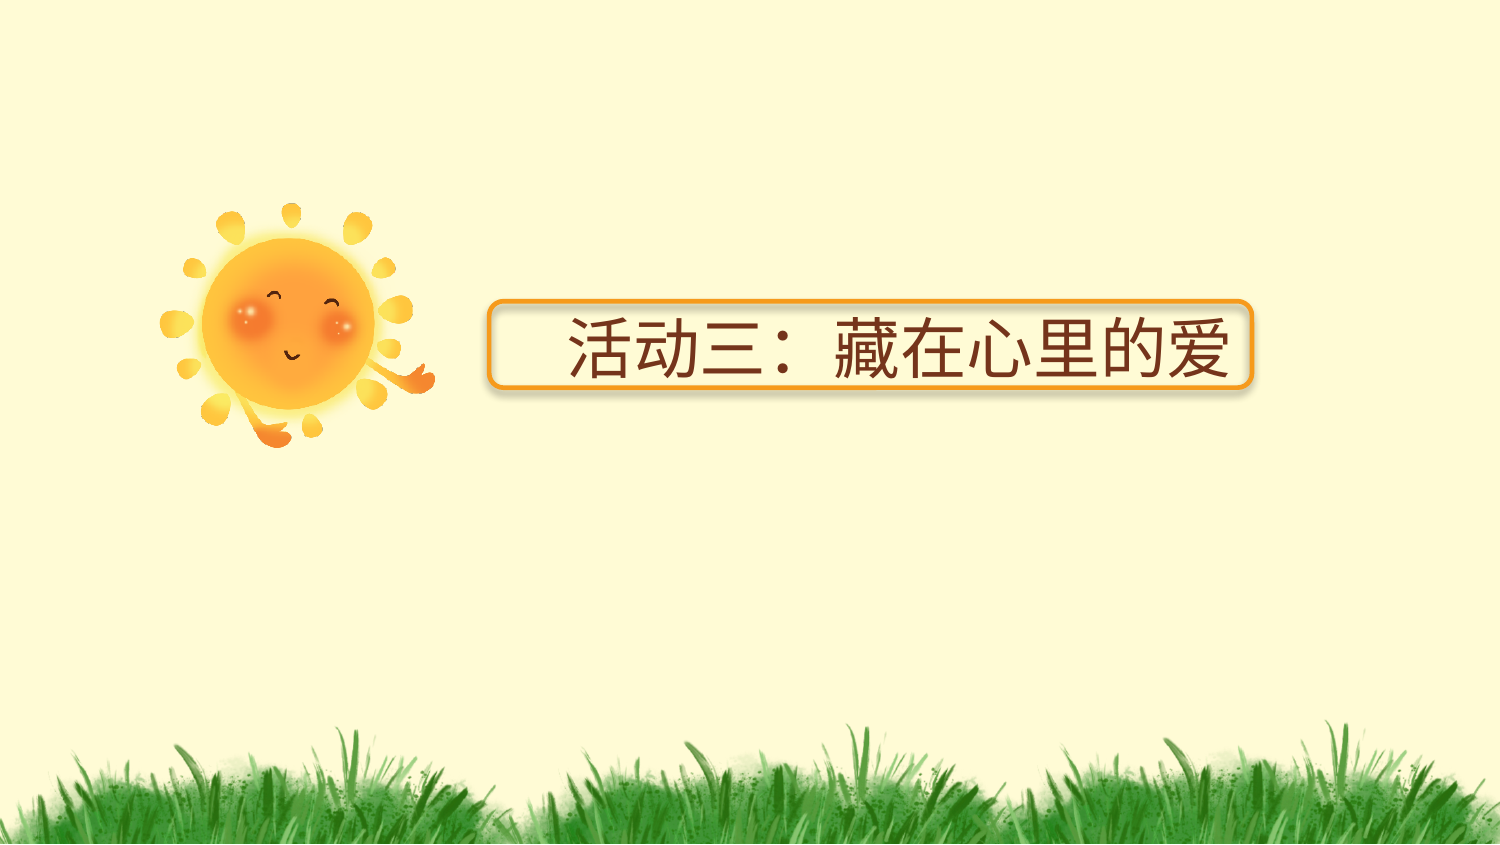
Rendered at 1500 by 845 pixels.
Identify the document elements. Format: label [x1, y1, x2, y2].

text_box [0, 497, 1500, 844]
text_box [412, 299, 1327, 396]
picture [124, 152, 477, 497]
